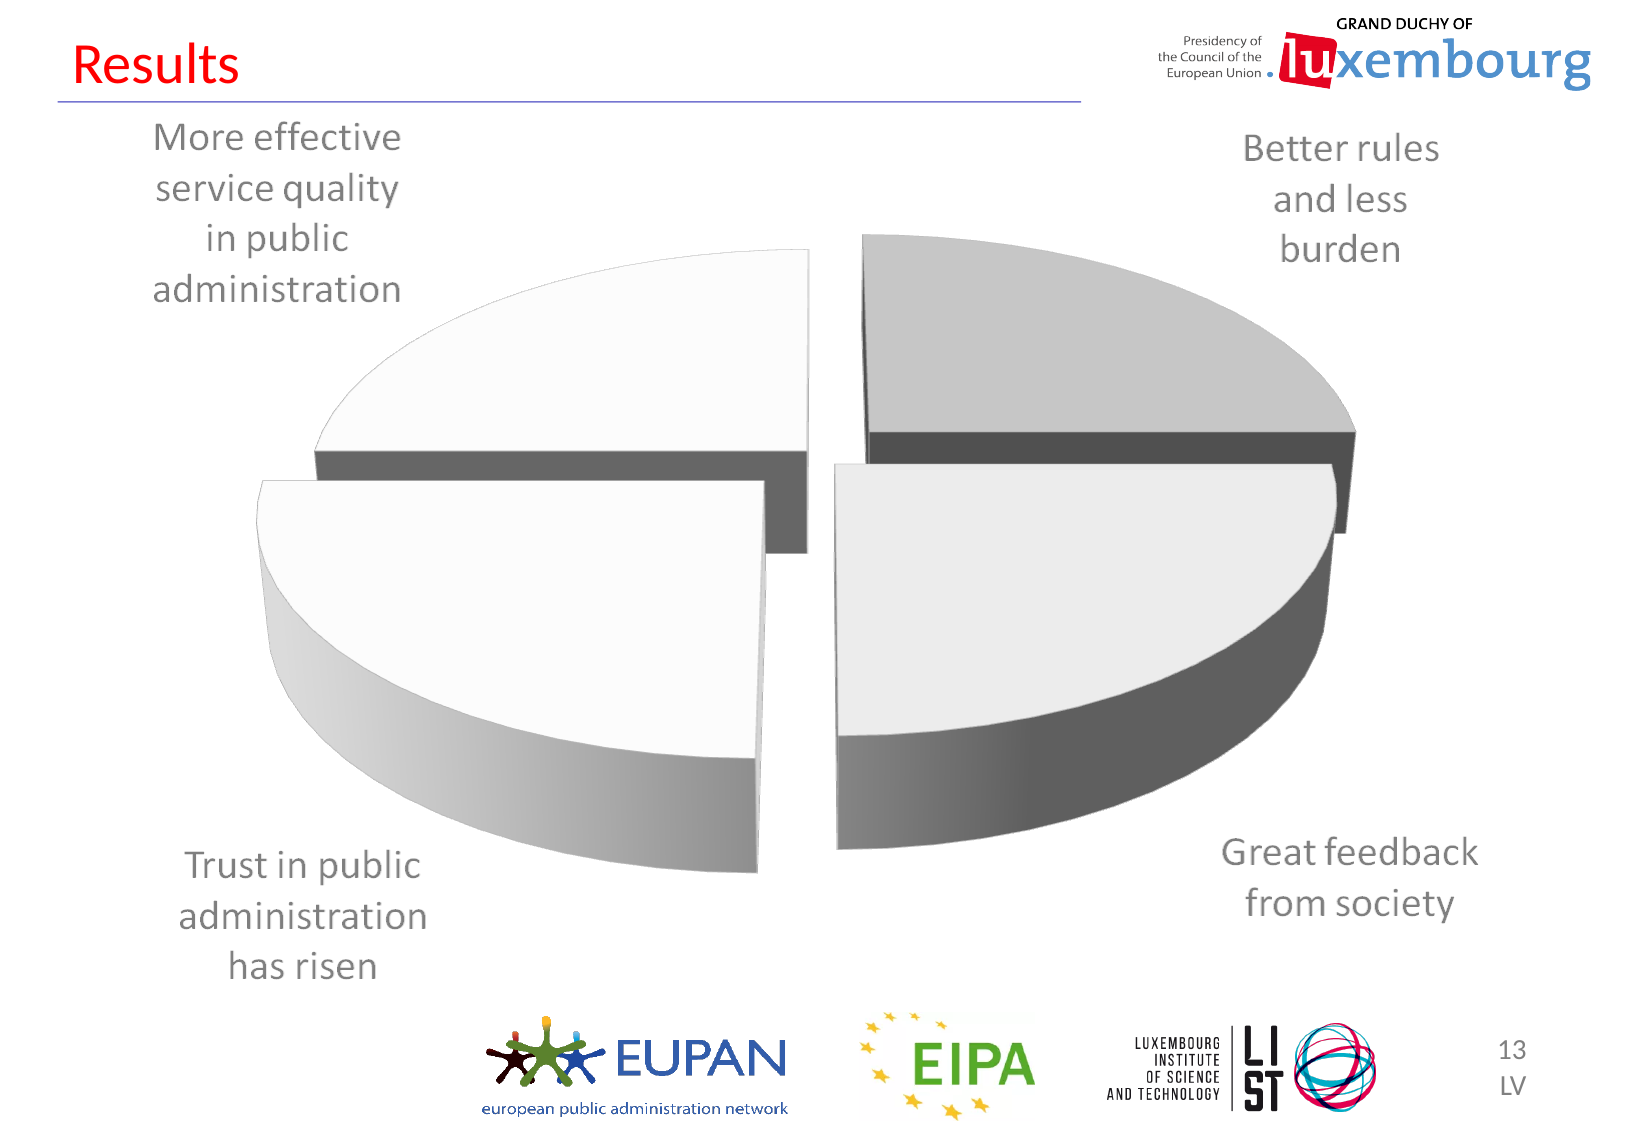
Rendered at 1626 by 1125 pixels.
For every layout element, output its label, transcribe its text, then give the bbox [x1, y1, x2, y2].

slide_number 13 LV [1426, 1036, 1542, 1107]
title Results [57, 18, 1146, 103]
picture [1158, 18, 1591, 91]
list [139, 42, 1550, 1029]
picture [482, 1029, 788, 1117]
picture [1107, 1029, 1376, 1112]
picture [859, 1029, 1035, 1121]
